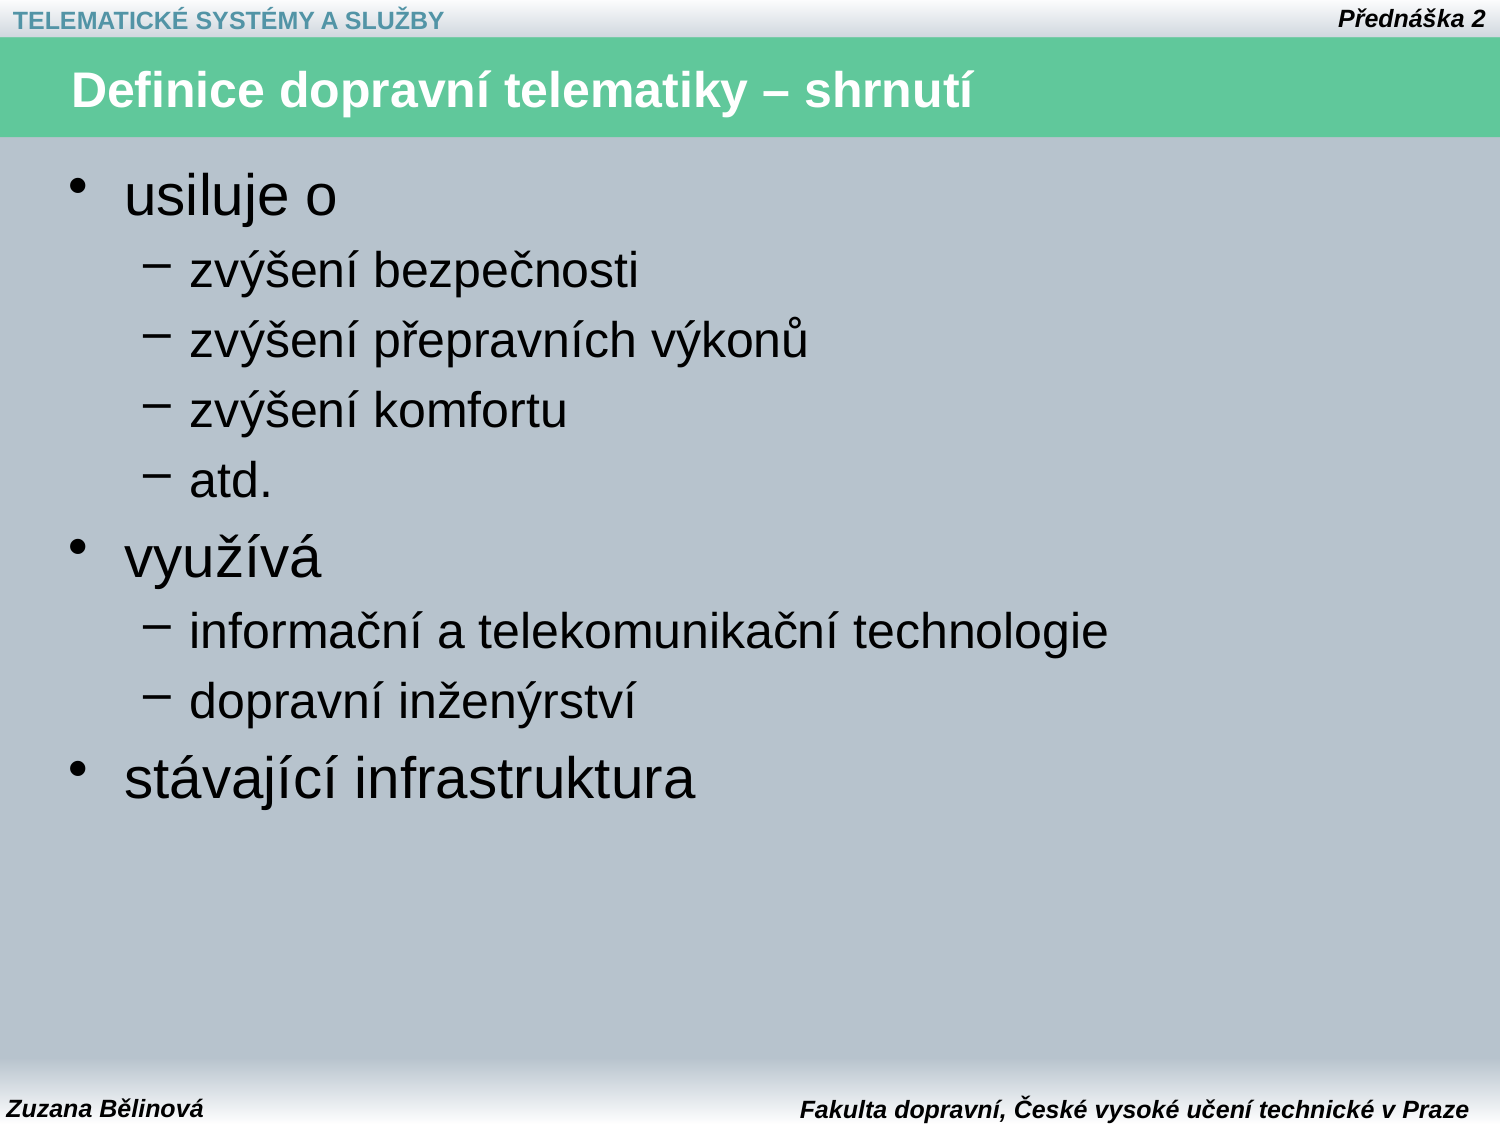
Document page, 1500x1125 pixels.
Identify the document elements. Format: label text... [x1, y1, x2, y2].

list usiluje o zvýšení bezpečnosti zvýšení přepravních výkonů zvýšení komfortu atd. využívá informační a telekomunikační technologie dopravní inženýrství stávající infrastruktura [52, 149, 1460, 1083]
title Definice dopravní telematiky – shrnutí [0, 37, 1500, 138]
